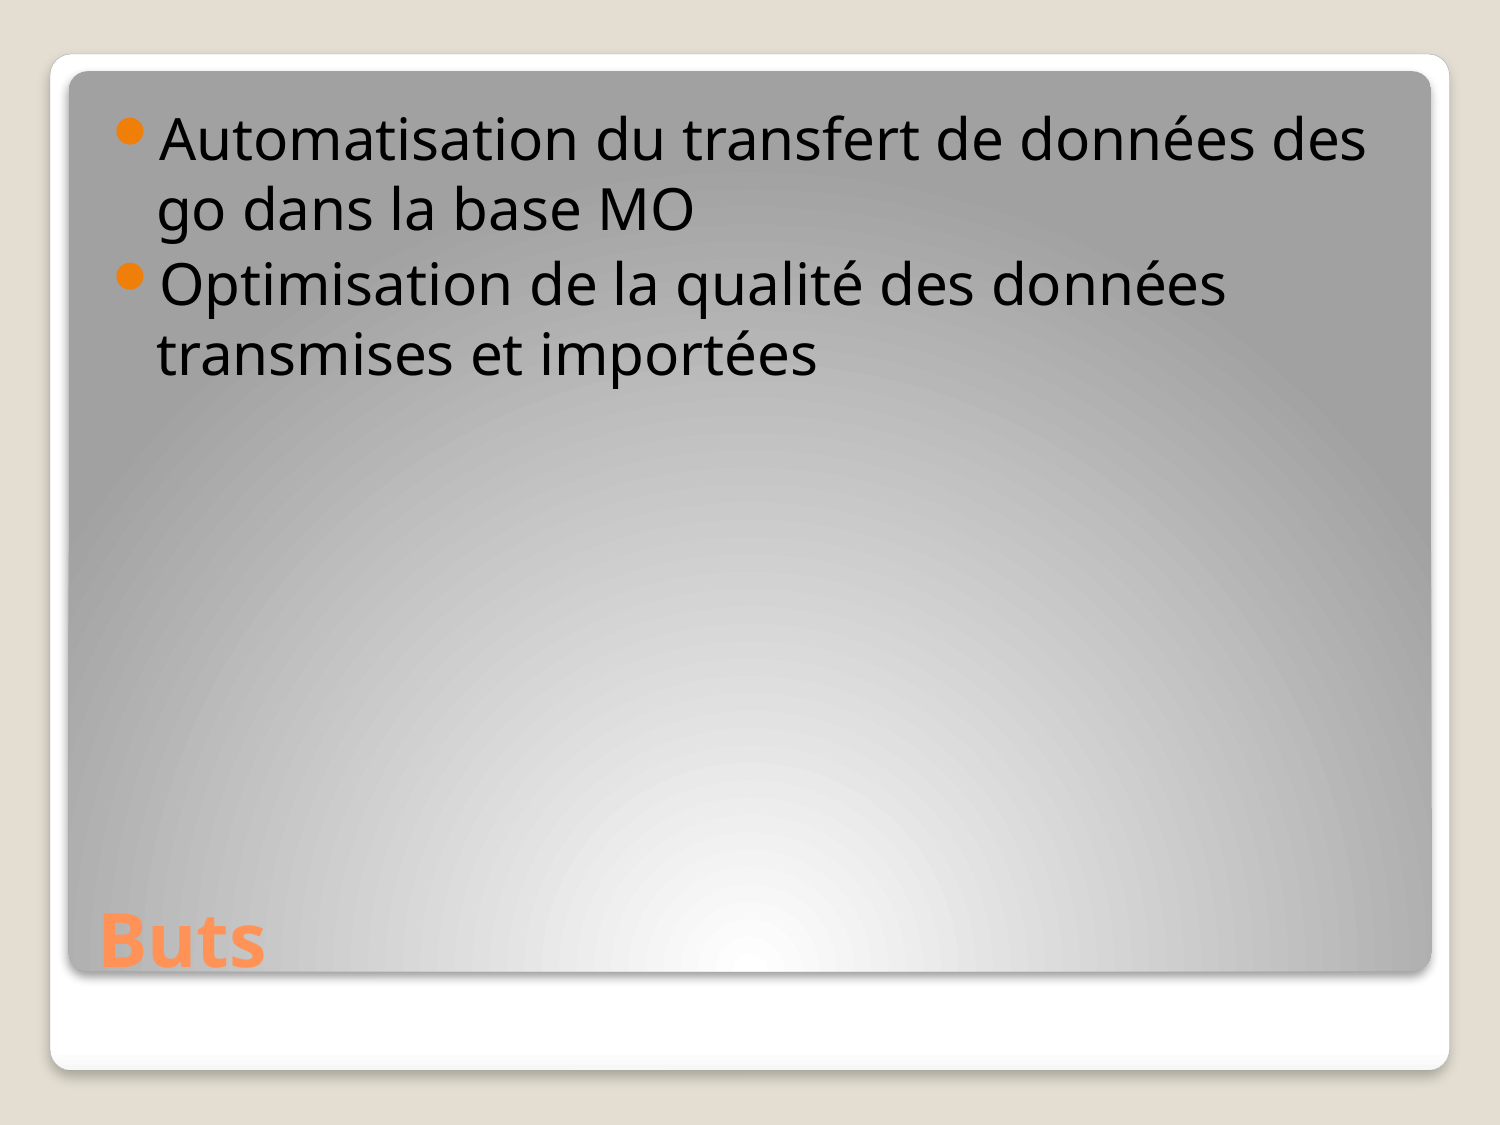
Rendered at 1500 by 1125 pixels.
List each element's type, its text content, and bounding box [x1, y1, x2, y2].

title Buts [82, 817, 1425, 990]
list Automatisation du transfert de données des go dans la base MO Optimisation de la qualité des données transmises et importées [82, 86, 1425, 774]
